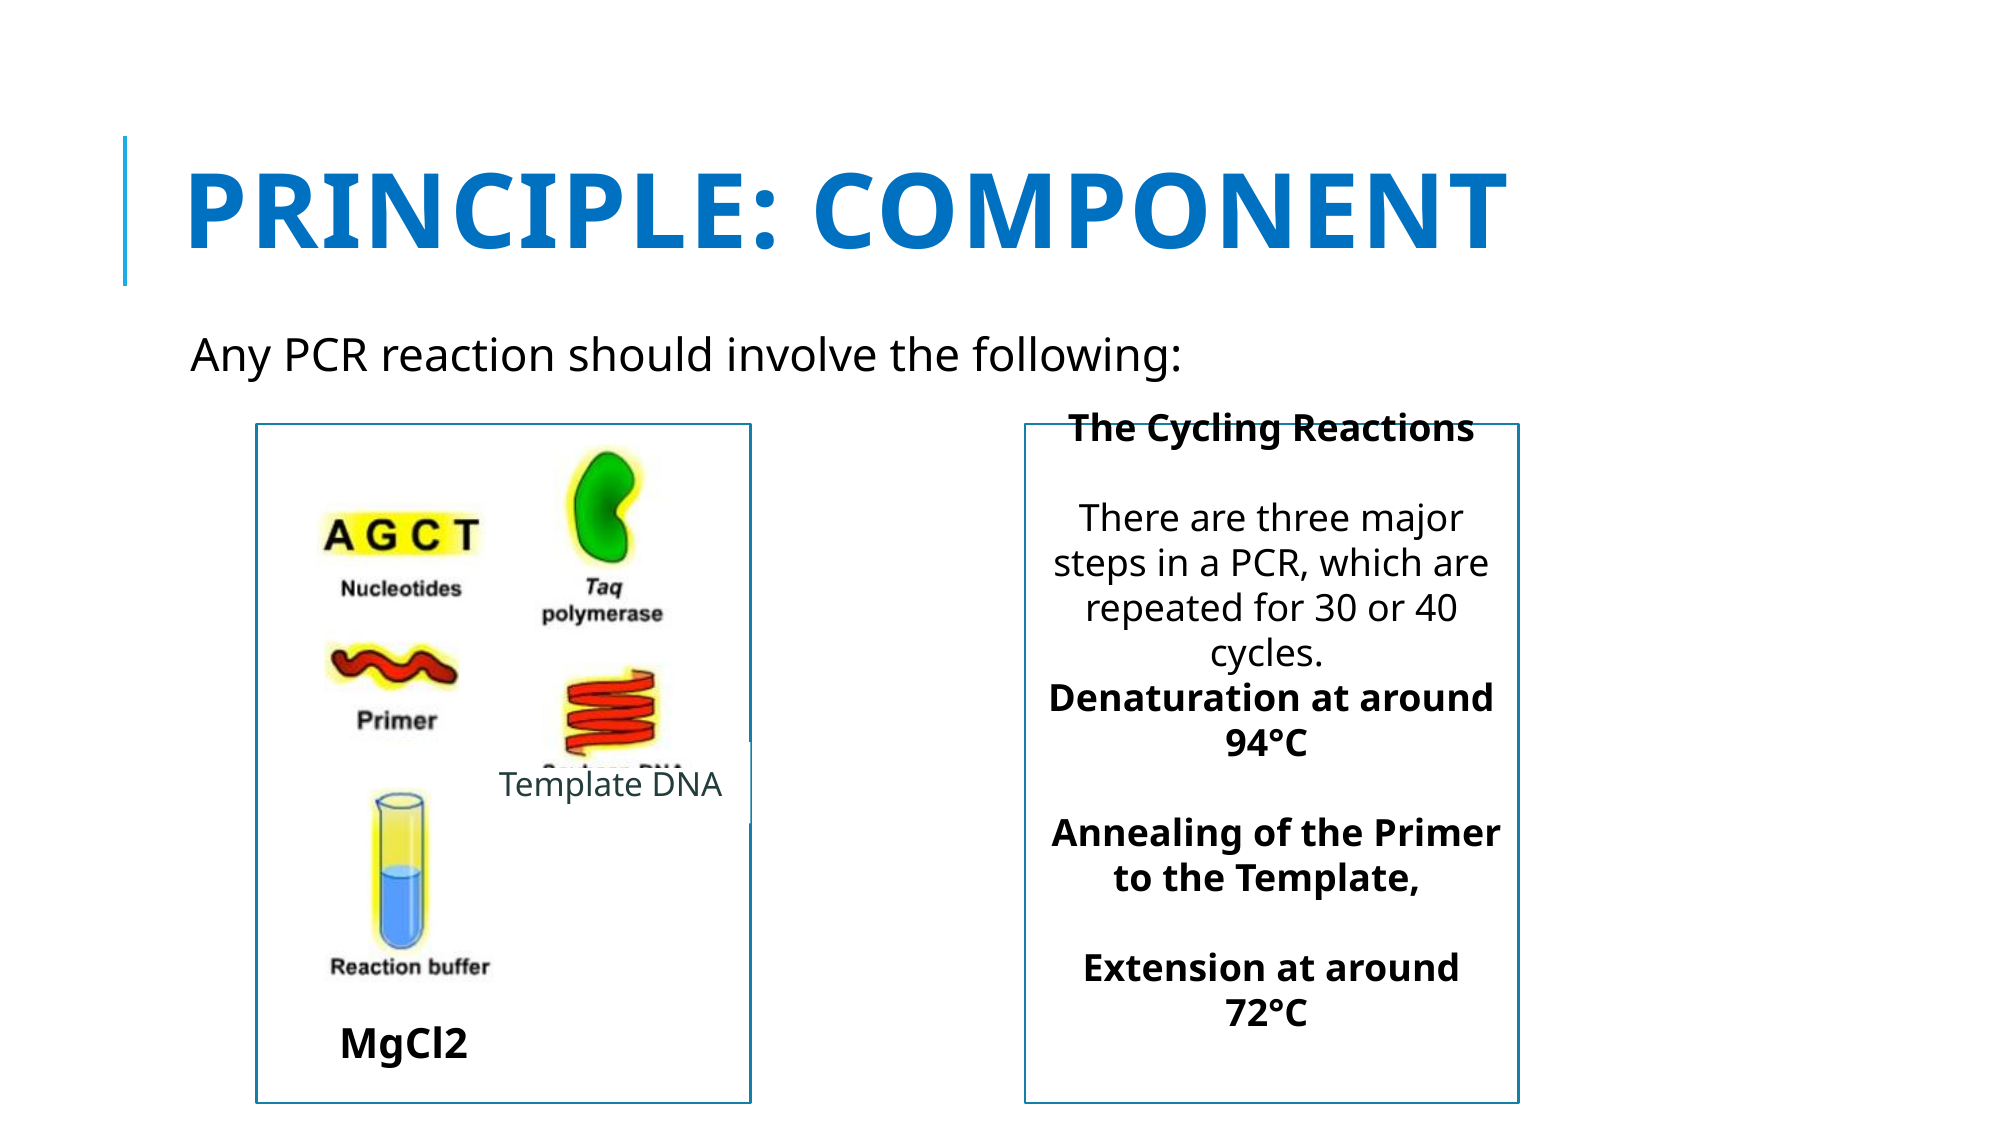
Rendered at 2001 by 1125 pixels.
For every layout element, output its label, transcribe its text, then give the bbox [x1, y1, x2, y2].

text_box The Amplification: The Cycling Reactions [255, 985, 752, 1104]
title Principle: component [168, 96, 1763, 324]
picture [312, 502, 490, 745]
picture [526, 655, 696, 768]
text_box Template DNA [471, 742, 751, 824]
text_box The Cycling Reactions There are three major steps in a PCR, which are repeated for 30 or 40 cycles. Denaturation at around 94°C Annealing of the Primer to the Template, Extension at around 72°C [1024, 423, 1520, 1104]
text_box MgCl2 [324, 1009, 539, 1074]
list Any PCR reaction should involve the following: [167, 324, 1763, 985]
picture [534, 444, 673, 643]
picture [324, 787, 494, 985]
